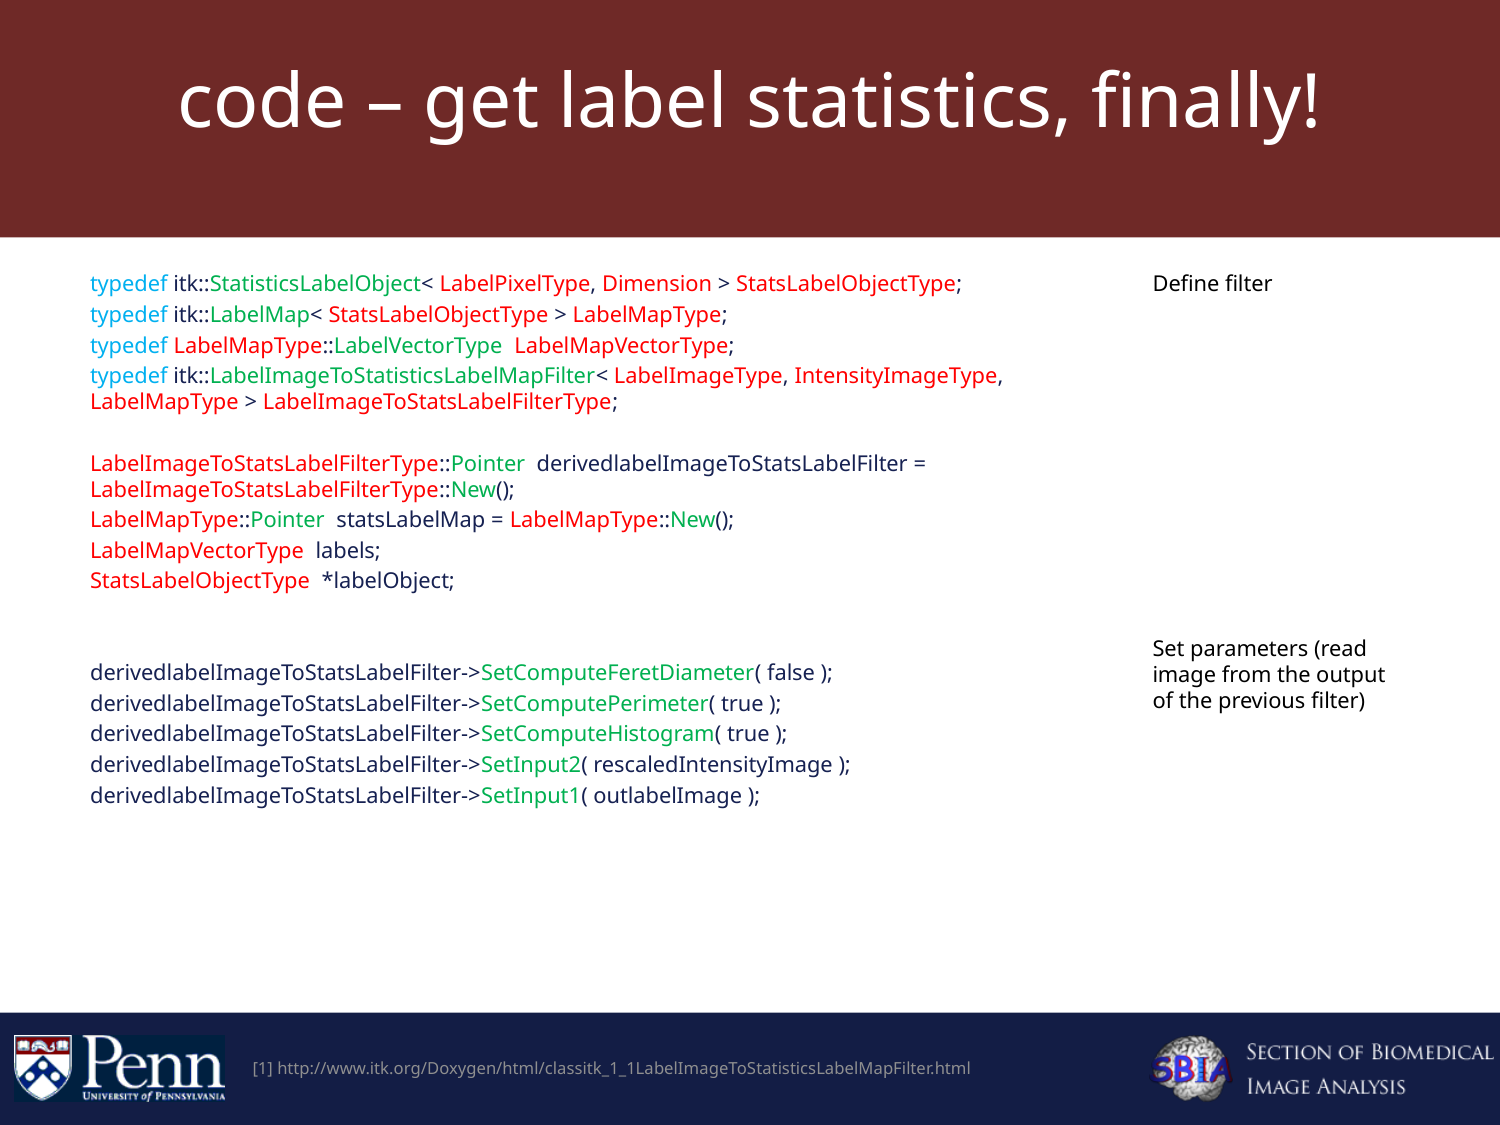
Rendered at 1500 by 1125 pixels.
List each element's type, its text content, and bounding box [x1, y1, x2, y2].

picture [14, 1035, 225, 1102]
footer [1] http://www.itk.org/Doxygen/html/classitk_1_1LabelImageToStatisticsLabelMapFilter.html [237, 1037, 1038, 1098]
list typedef itk::StatisticsLabelObject< LabelPixelType, Dimension > StatsLabelObjectType; typedef itk::LabelMap< StatsLabelObjectType > LabelMapType; typedef LabelMapType::LabelVectorType LabelMapVectorType; typedef itk::LabelImageToStatisticsLabelMapFilter< LabelImageType, IntensityImageType, LabelMapType > LabelImageToStatsLabelFilterType; LabelImageToStatsLabelFilterType::Pointer derivedlabelImageToStatsLabelFilter = LabelImageToStatsLabelFilterType::New(); LabelMapType::Pointer statsLabelMap = LabelMapType::New(); LabelMapVectorType labels; StatsLabelObjectType *labelObject; derivedlabelImageToStatsLabelFilter->SetComputeFeretDiameter( false ); derivedlabelImageToStatsLabelFilter->SetComputePerimeter( true ); derivedlabelImageToStatsLabelFilter->SetComputeHistogram( true ); derivedlabelImageToStatsLabelFilter->SetInput2( rescaledIntensityImage ); derivedlabelImageToStatsLabelFilter->SetInput1( outlabelImage ); [75, 262, 1100, 1013]
picture [1149, 1034, 1494, 1103]
title code – get label statistics, finally! [75, 45, 1425, 238]
list Define filter Set parameters (read image from the output of the previous filter) [1137, 262, 1425, 1013]
